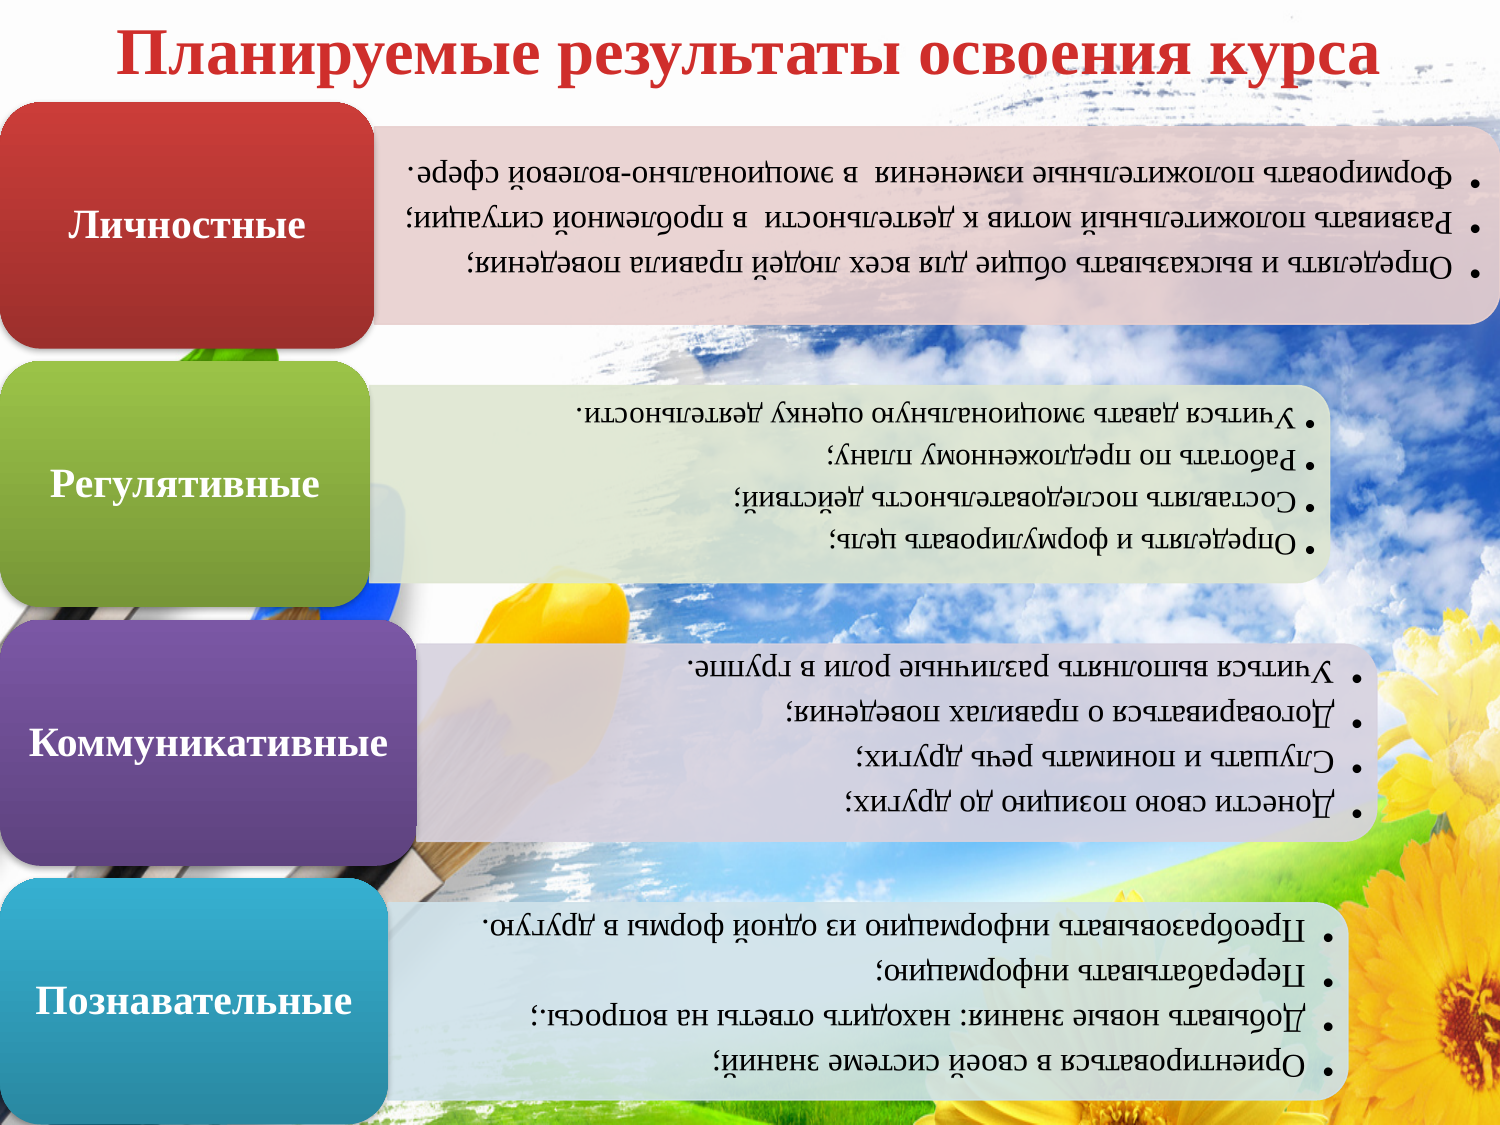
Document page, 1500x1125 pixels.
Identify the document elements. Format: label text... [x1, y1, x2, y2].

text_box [0, 101, 1500, 1125]
text_box Планируемые результаты освоения курса [0, 0, 1500, 95]
picture [0, 95, 1500, 101]
